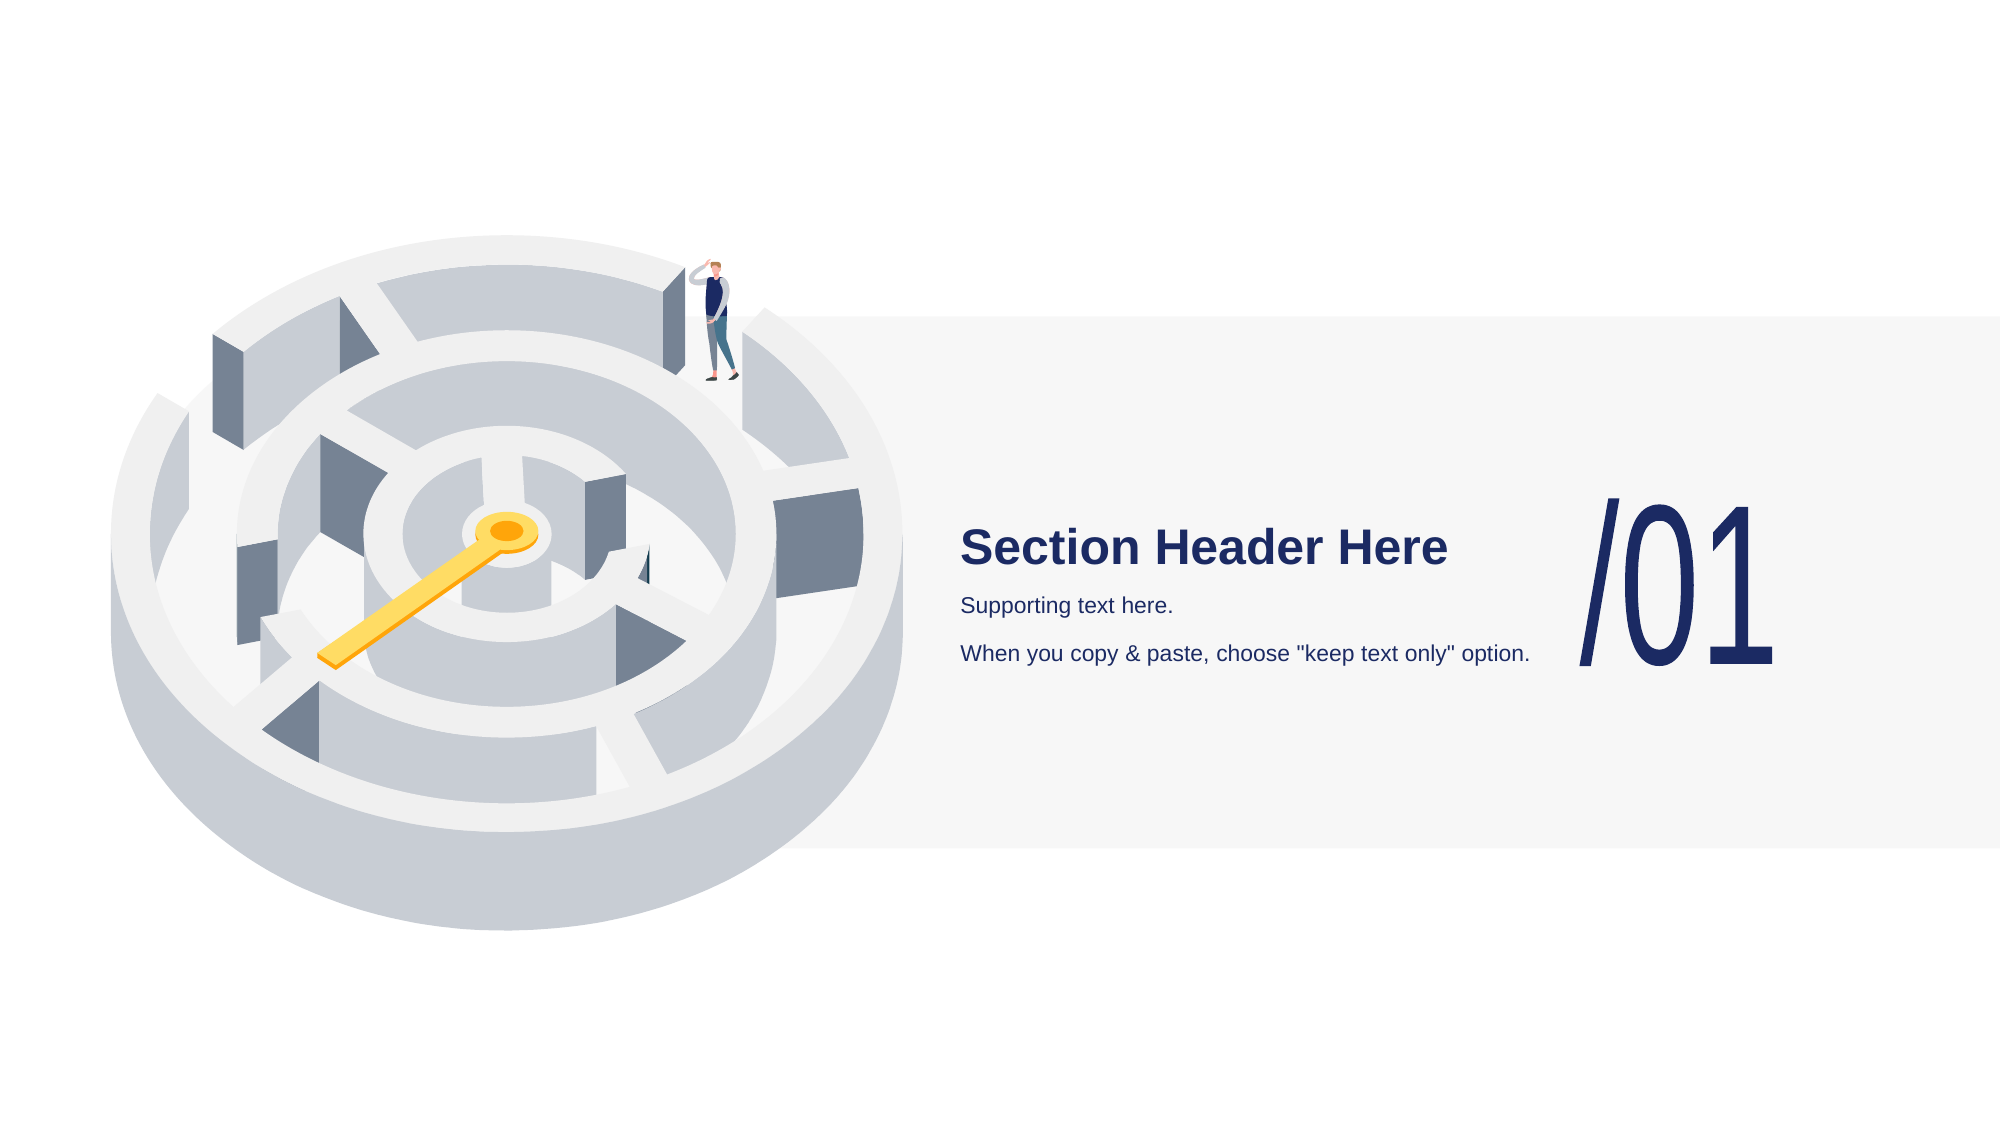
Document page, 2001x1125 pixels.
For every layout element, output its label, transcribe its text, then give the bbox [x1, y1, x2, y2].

list Supporting text here. When you copy & paste, choose "keep text only" option. [945, 582, 1689, 750]
title Section Header Here [945, 436, 1689, 582]
